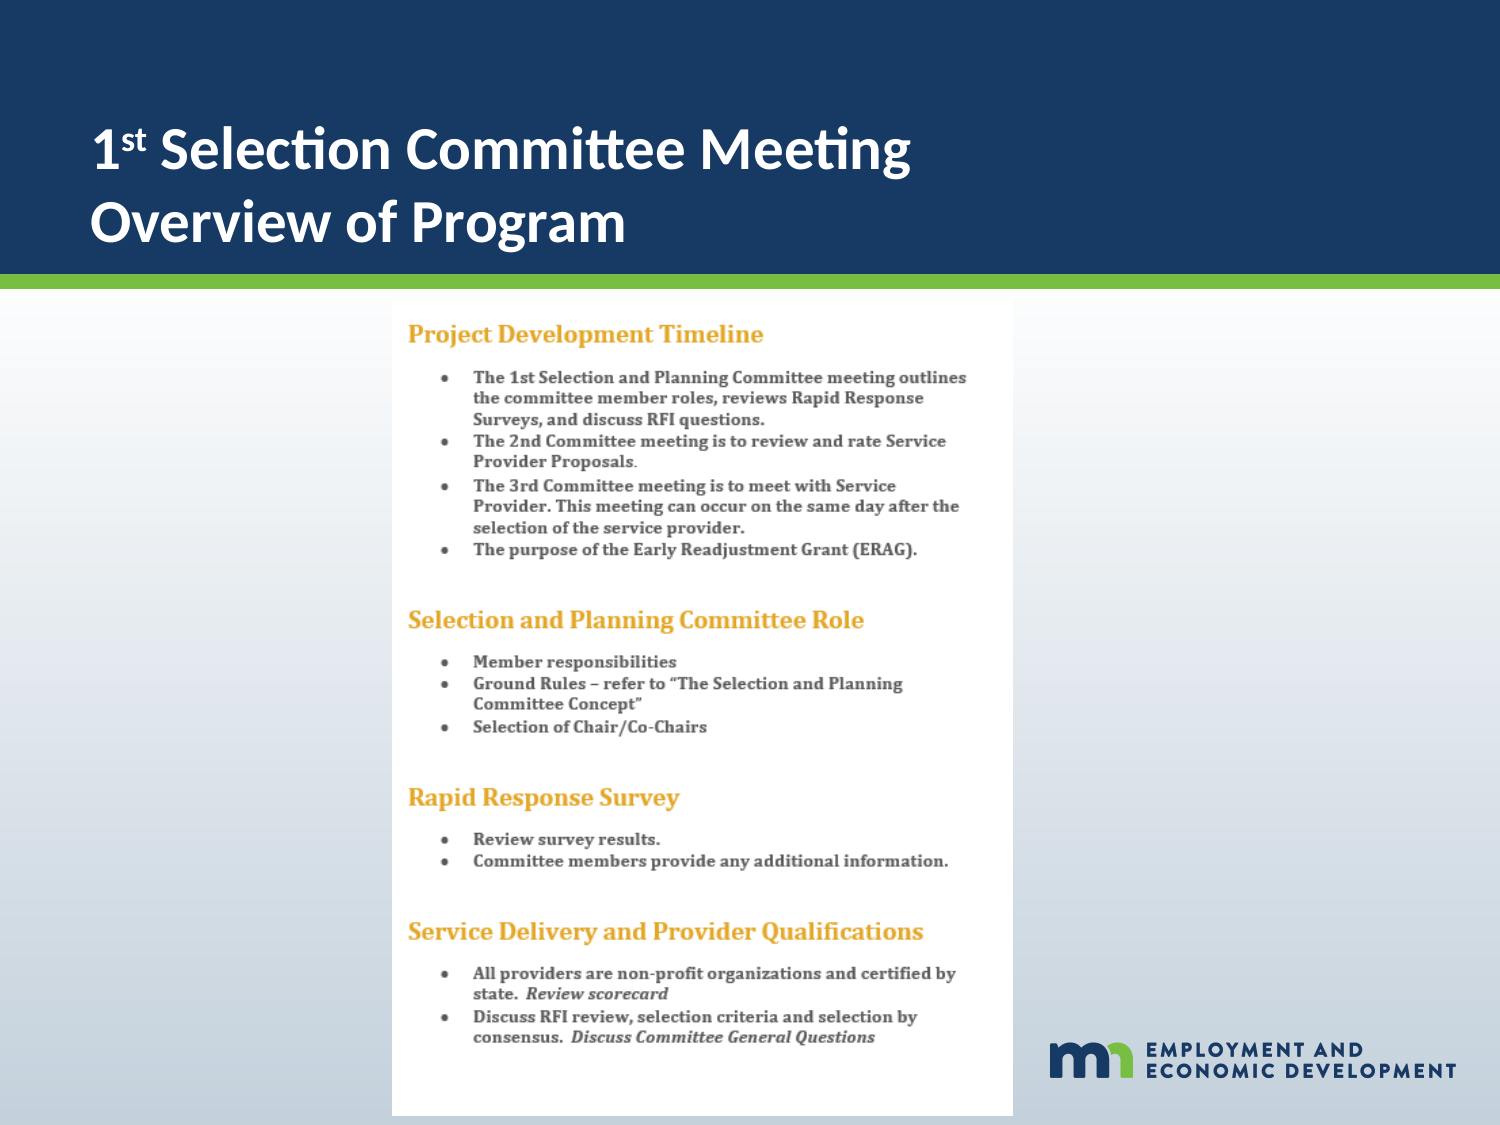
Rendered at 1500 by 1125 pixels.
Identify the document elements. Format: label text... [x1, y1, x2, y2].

title 1st Selection Committee Meeting Overview of Program [75, 99, 1425, 263]
picture [0, 0, 1500, 1125]
